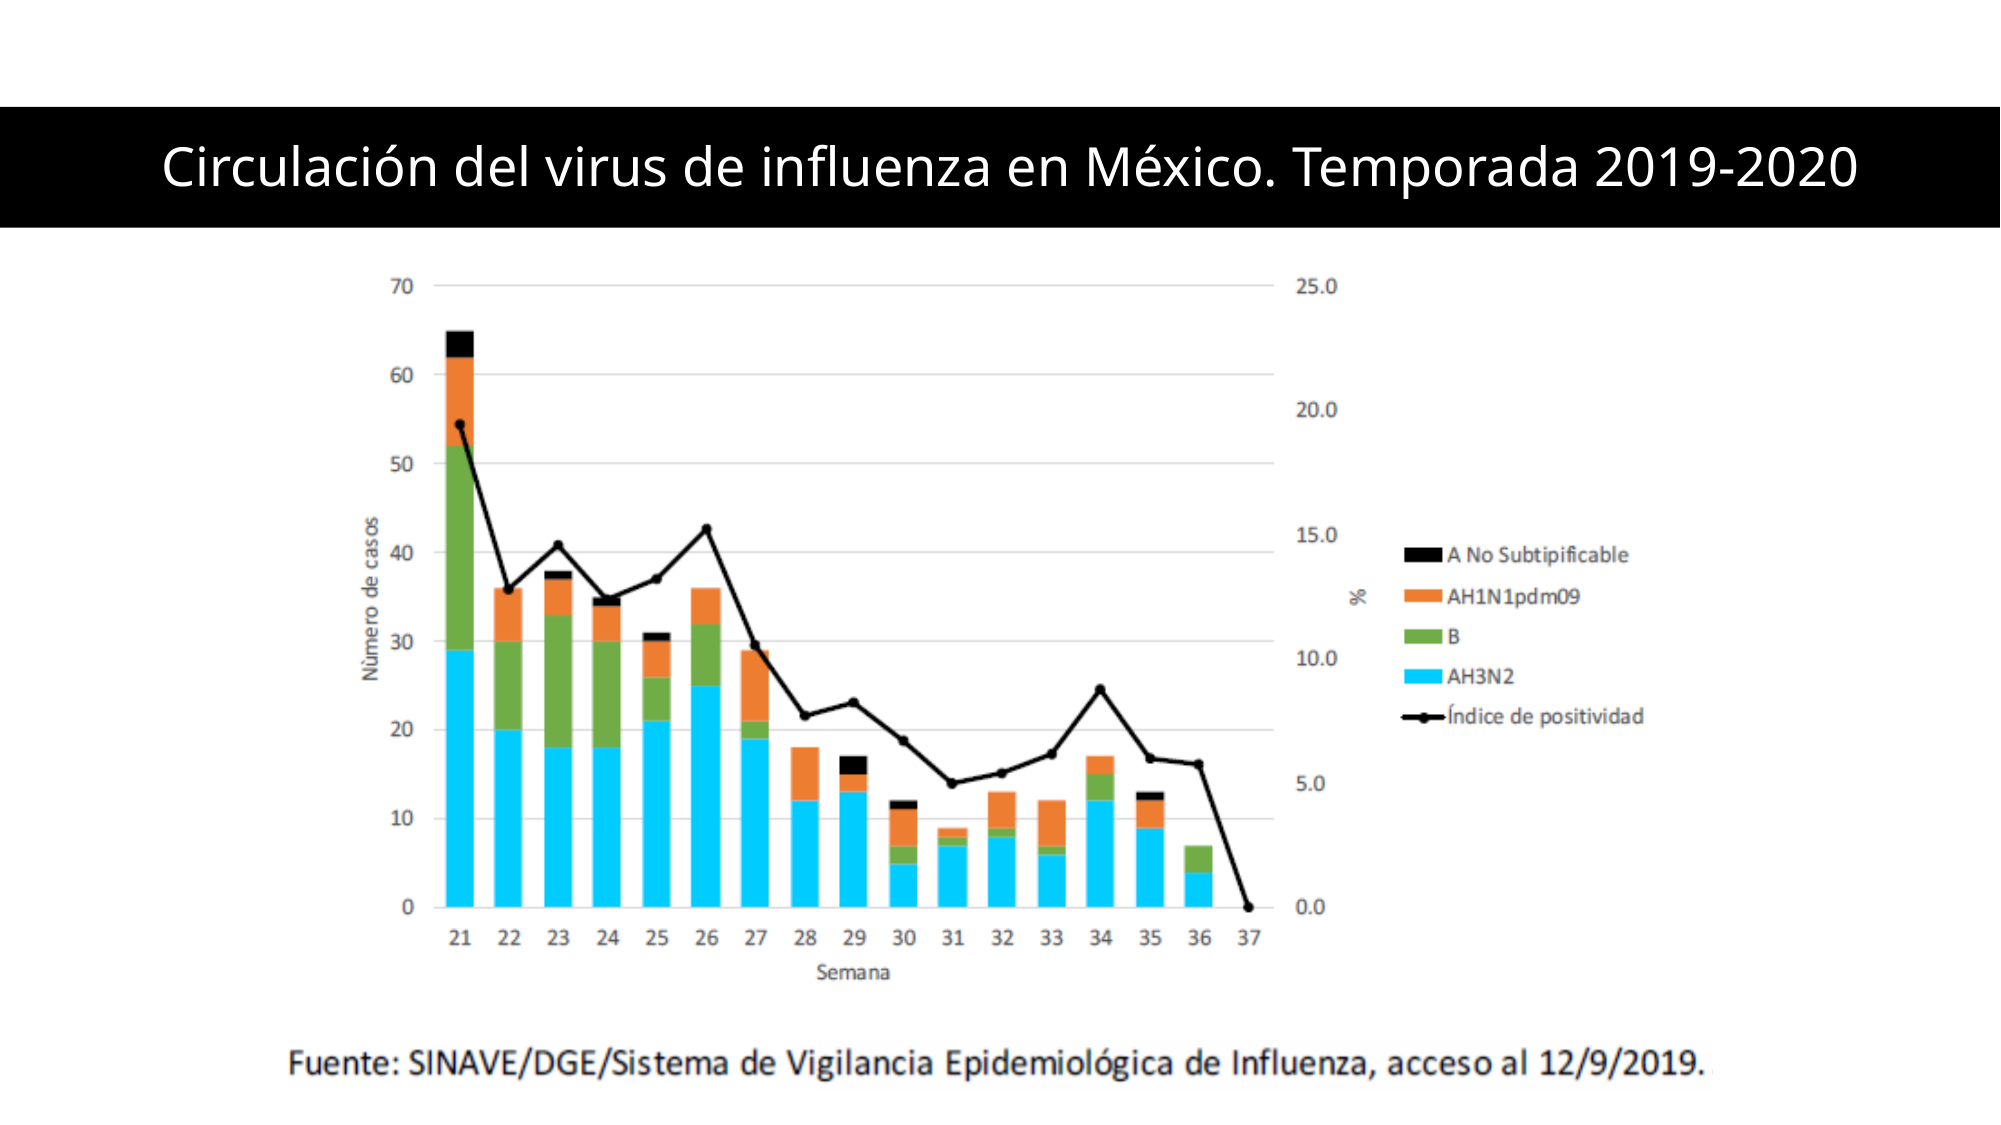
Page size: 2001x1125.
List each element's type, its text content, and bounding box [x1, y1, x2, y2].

text_box [0, 106, 2000, 229]
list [342, 274, 1658, 996]
picture [287, 1040, 1713, 1090]
title Circulación del virus de influenza en México. Temporada 2019-2020 [91, 105, 1931, 228]
